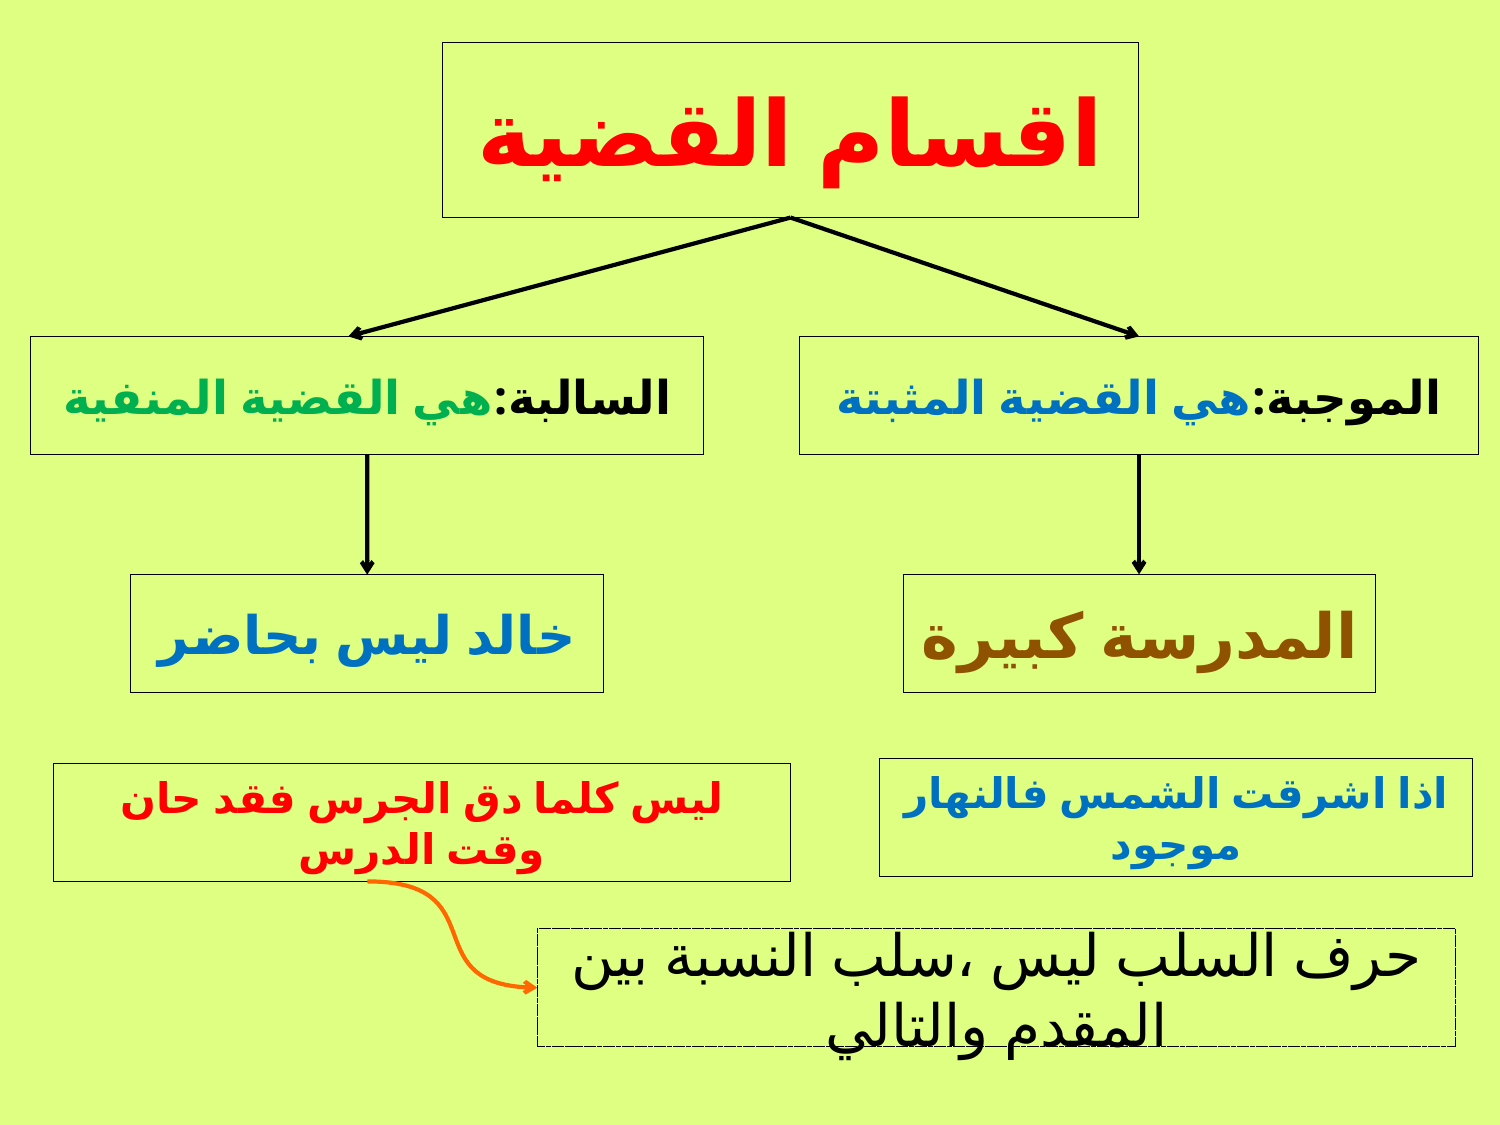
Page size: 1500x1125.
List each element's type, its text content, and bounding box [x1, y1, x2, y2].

text_box المدرسة كبيرة [903, 574, 1376, 693]
text_box خالد ليس بحاضر [130, 574, 604, 693]
text_box ليس كلما دق الجرس فقد حان وقت الدرس [53, 763, 791, 882]
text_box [791, 217, 1140, 337]
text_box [958, 1047, 982, 1060]
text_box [366, 881, 538, 988]
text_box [1009, 1047, 1013, 1059]
text_box السالبة:هي القضية المنفية [30, 336, 704, 455]
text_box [348, 217, 791, 337]
text_box حرف السلب ليس ،سلب النسبة بين المقدم والتالي [537, 928, 1456, 1047]
text_box اذا اشرقت الشمس فالنهار موجود [879, 758, 1473, 877]
text_box الموجبة:هي القضية المثبتة [799, 336, 1479, 455]
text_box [831, 1047, 862, 1053]
text_box اقسام القضية [442, 42, 1139, 217]
